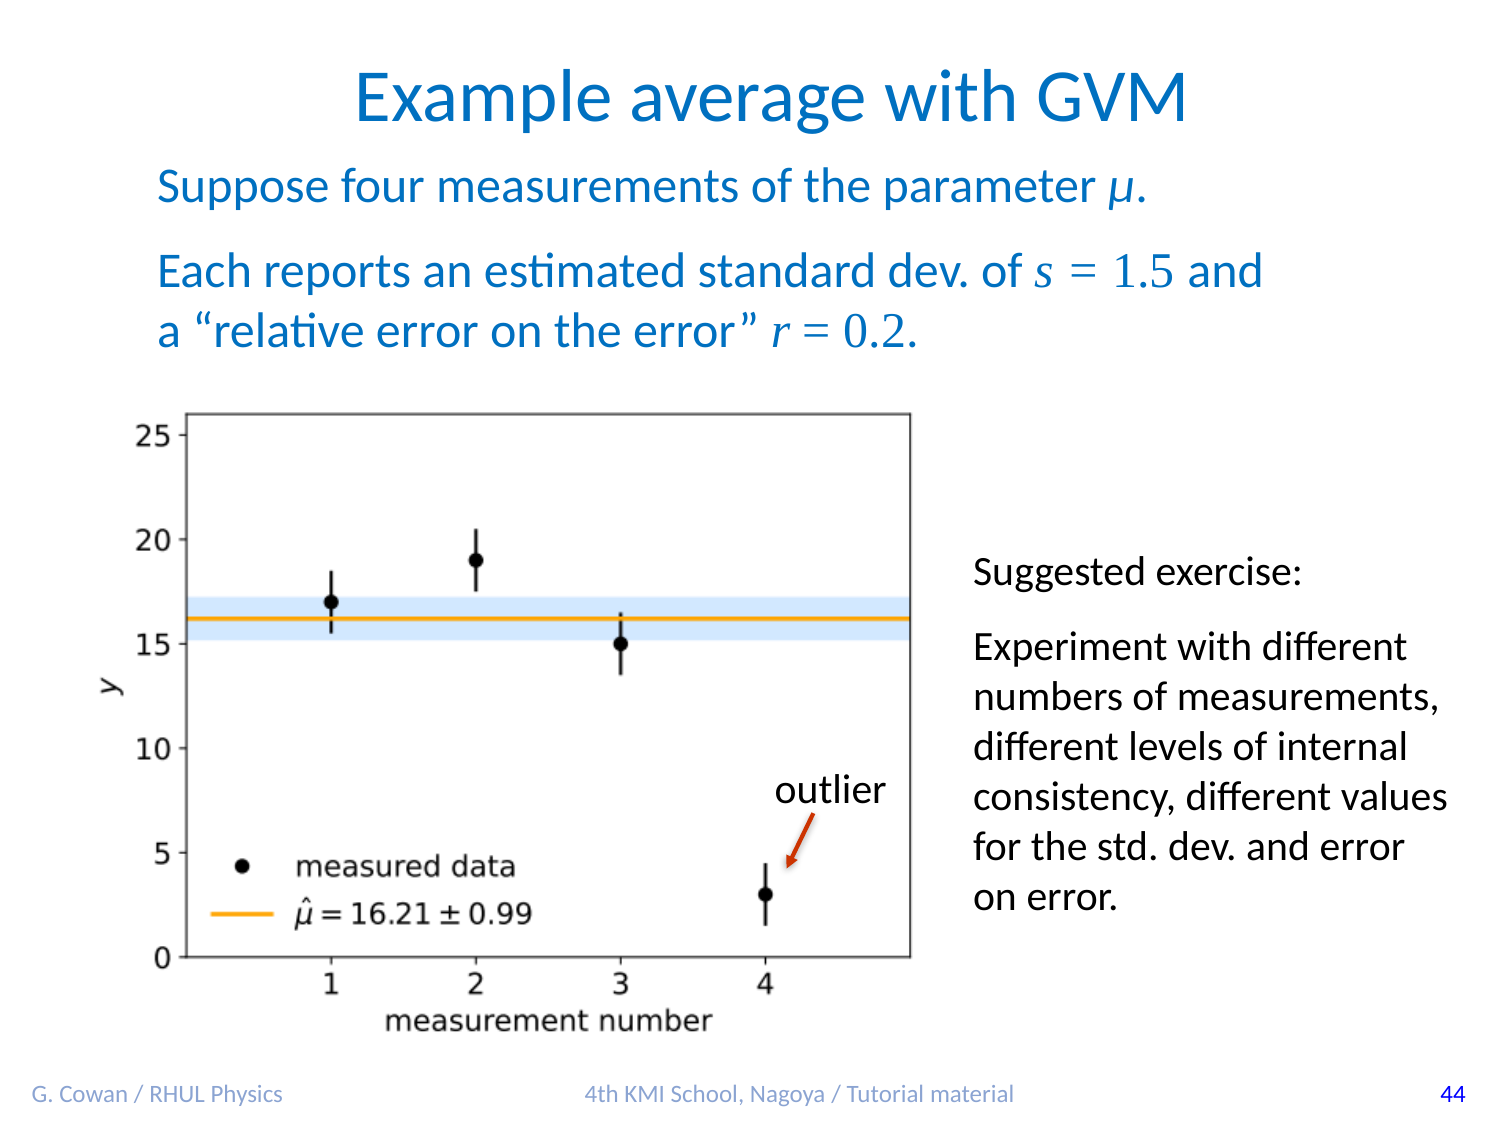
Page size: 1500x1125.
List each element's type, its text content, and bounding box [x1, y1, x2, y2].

picture [42, 341, 1004, 1064]
text_box Suggested exercise: Experiment with different numbers of measurements, different levels of internal consistency, different values for the std. dev. and error on error. [1008, 536, 1466, 926]
slide_number 44 [1262, 1062, 1481, 1123]
slide_number G. Cowan / RHUL Physics [16, 1062, 338, 1123]
footer 4th KMI School, Nagoya / Tutorial material [338, 1062, 1262, 1123]
text_box Example average with GVM [340, 39, 1206, 144]
text_box Suppose four measurements of the parameter μ. Each reports an estimated standard dev. of s = 1.5 and a “relative error on the error” r = 0.2. [142, 145, 1279, 365]
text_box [786, 812, 814, 869]
